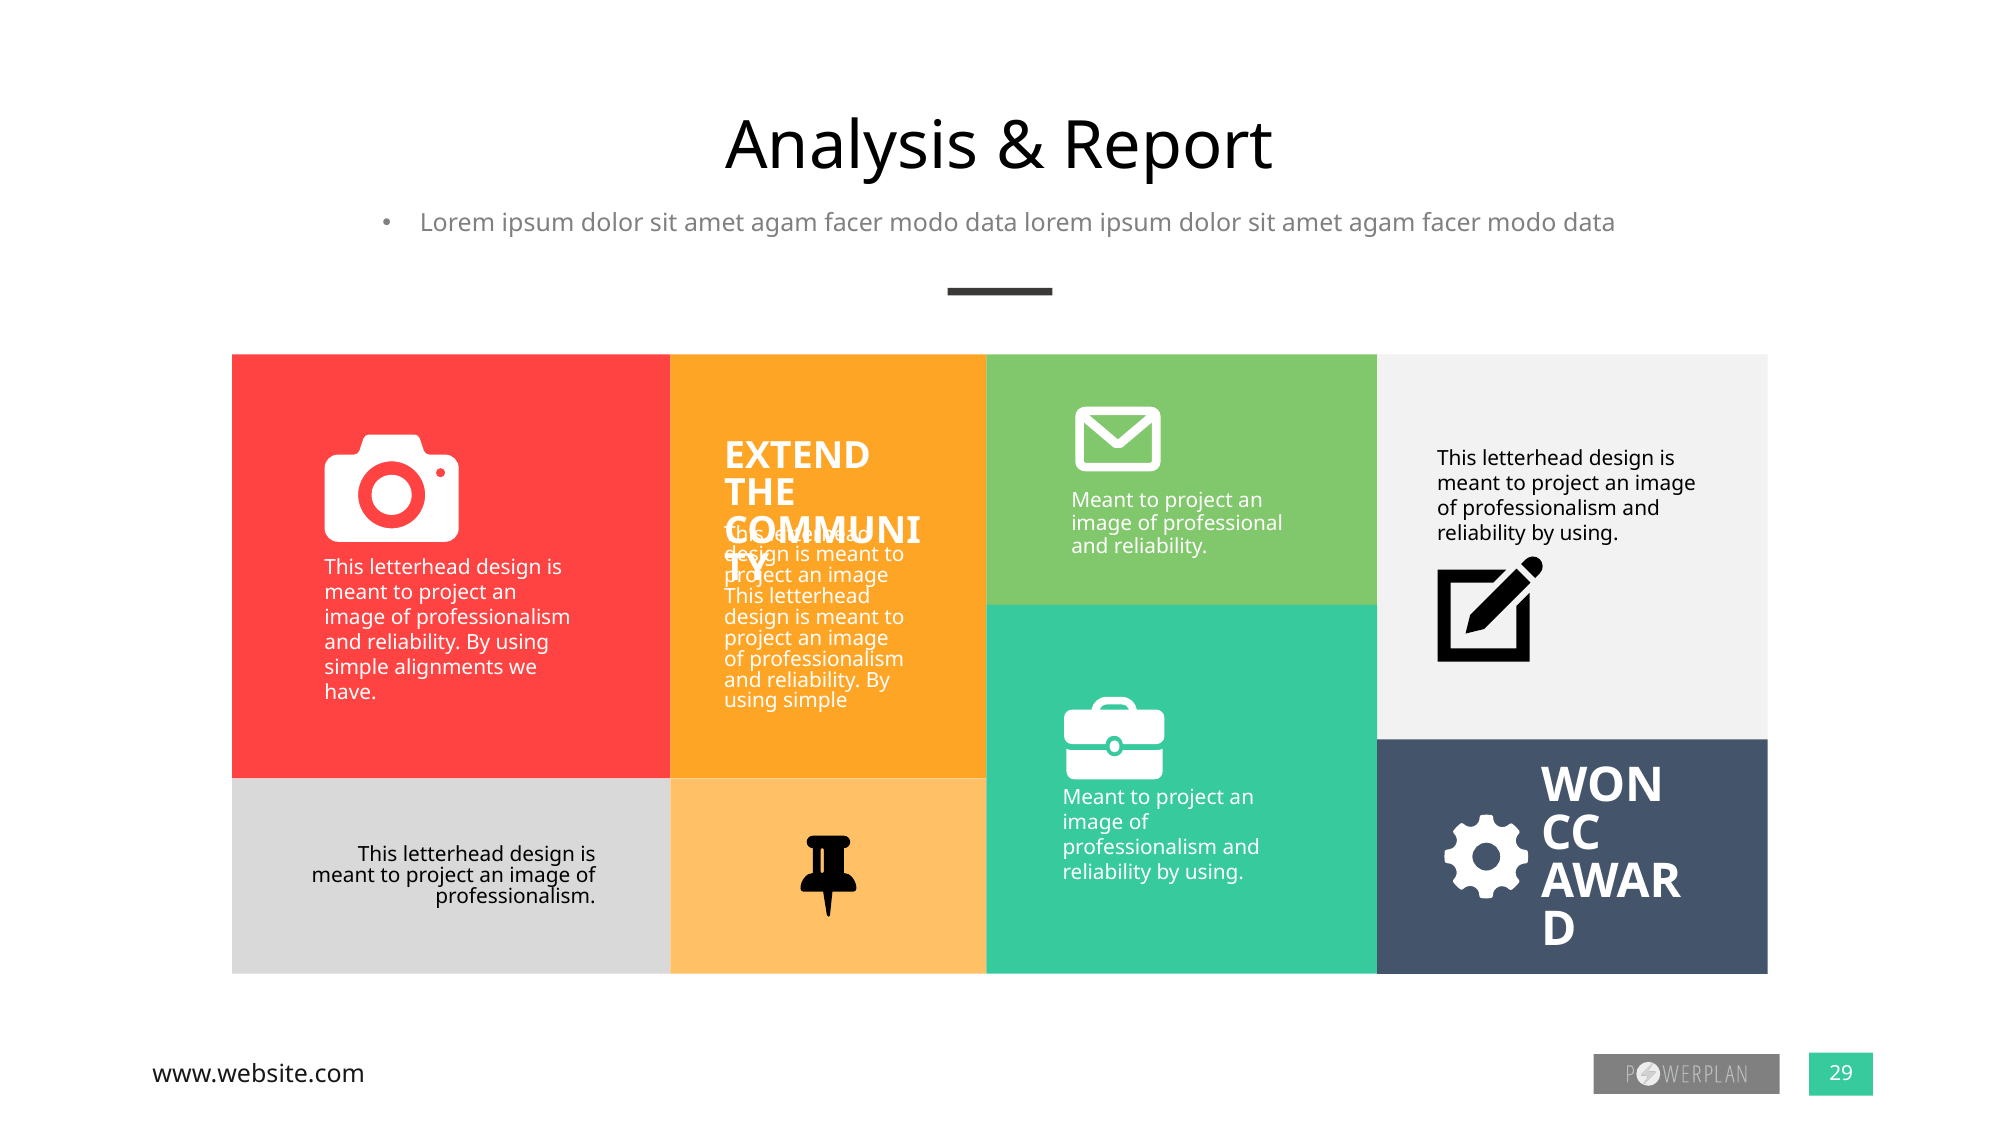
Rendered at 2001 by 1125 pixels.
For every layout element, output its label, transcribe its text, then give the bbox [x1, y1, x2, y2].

slide_number www.website.com [137, 1042, 391, 1103]
slide_number 29 [1809, 1052, 1873, 1096]
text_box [232, 354, 1768, 974]
list Lorem ipsum dolor sit amet agam facer modo data lorem ipsum dolor sit amet agam facer modo data [137, 202, 1863, 246]
title Analysis & Report [137, 96, 1863, 198]
text_box [947, 287, 1053, 296]
